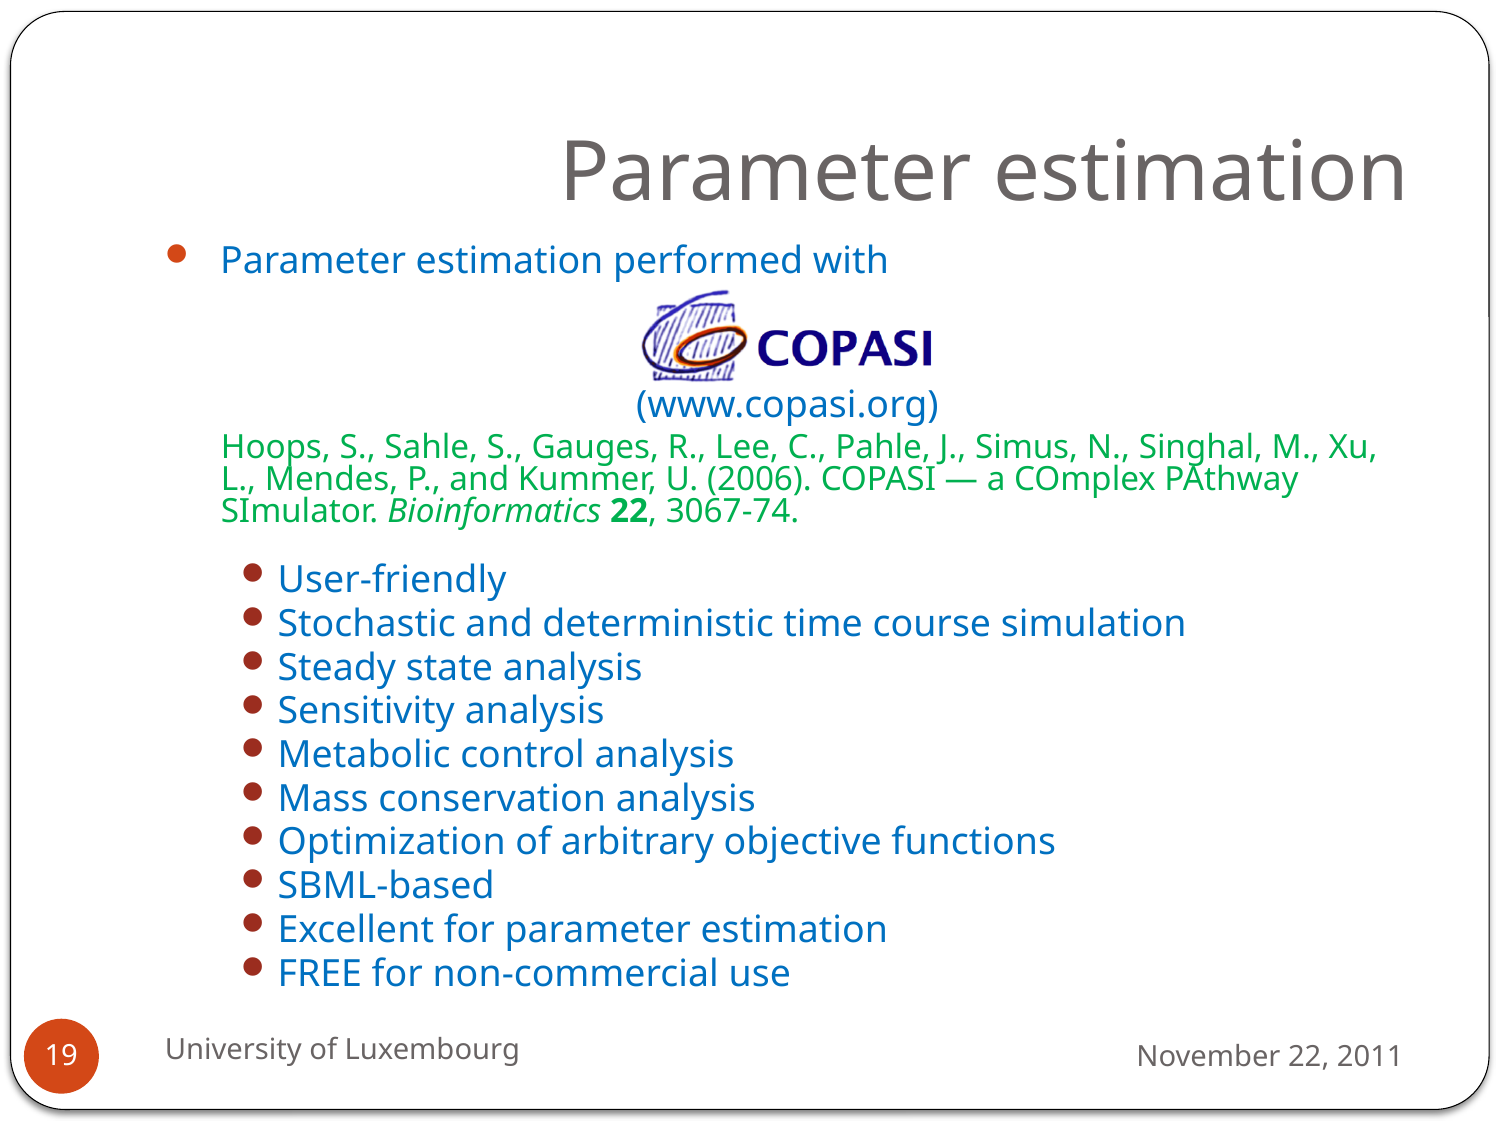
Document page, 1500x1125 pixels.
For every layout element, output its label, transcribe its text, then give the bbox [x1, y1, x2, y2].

picture [637, 287, 938, 390]
title Parameter estimation [150, 45, 1425, 233]
footer University of Luxembourg [150, 1012, 800, 1088]
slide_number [1012, 1015, 1419, 1094]
slide_number 19 [23, 1018, 99, 1094]
list Parameter estimation performed with (www.copasi.org) Hoops, S., Sahle, S., Gauges, R., Lee, C., Pahle, J., Simus, N., Singhal, M., Xu, L., Mendes, P., and Kummer, U. (2006). COPASI — a COmplex PAthway SImulator. Bioinformatics 22, 3067-74. User-friendly Stochastic and deterministic time course simulation Steady state analysis Sensitivity analysis Metabolic control analysis Mass conservation analysis Optimization of arbitrary objective functions SBML-based Excellent for parameter estimation FREE for non-commercial use [150, 237, 1425, 988]
